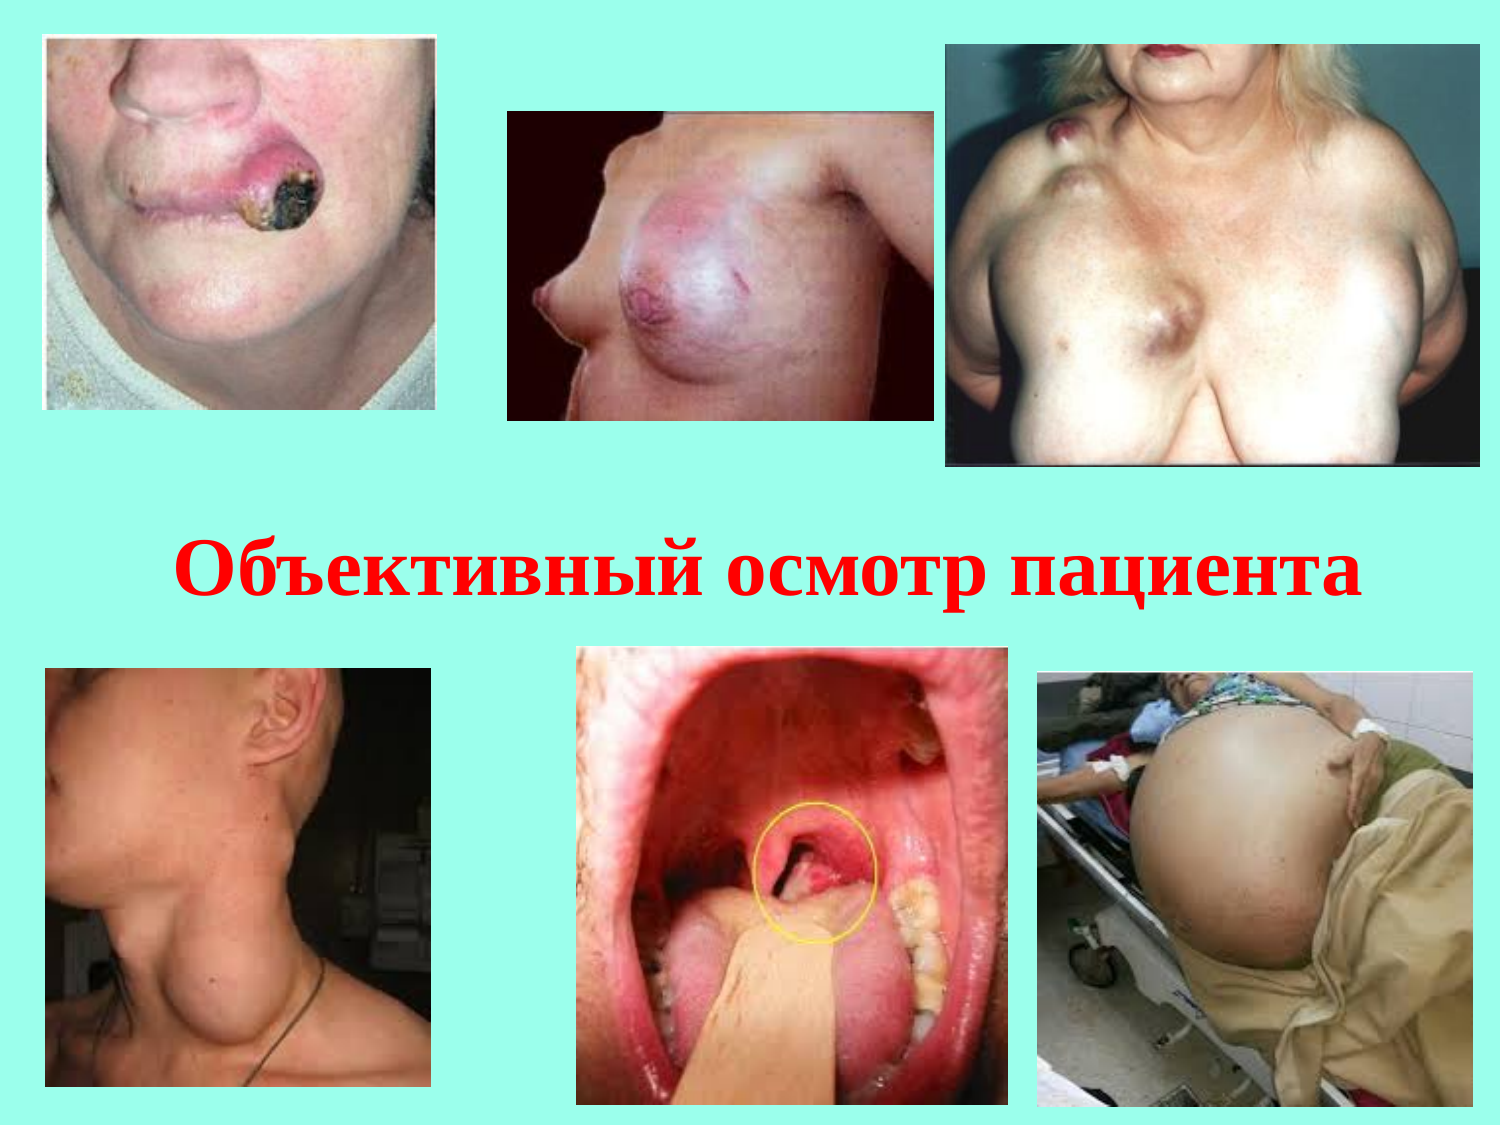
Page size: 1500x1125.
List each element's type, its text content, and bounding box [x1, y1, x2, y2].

picture [1036, 671, 1473, 1108]
picture [42, 34, 437, 410]
picture [506, 111, 934, 421]
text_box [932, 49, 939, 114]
picture [575, 646, 1008, 1105]
picture [944, 44, 1480, 467]
picture [44, 667, 432, 1087]
text_box Объективный осмотр пациента [91, 505, 1379, 620]
